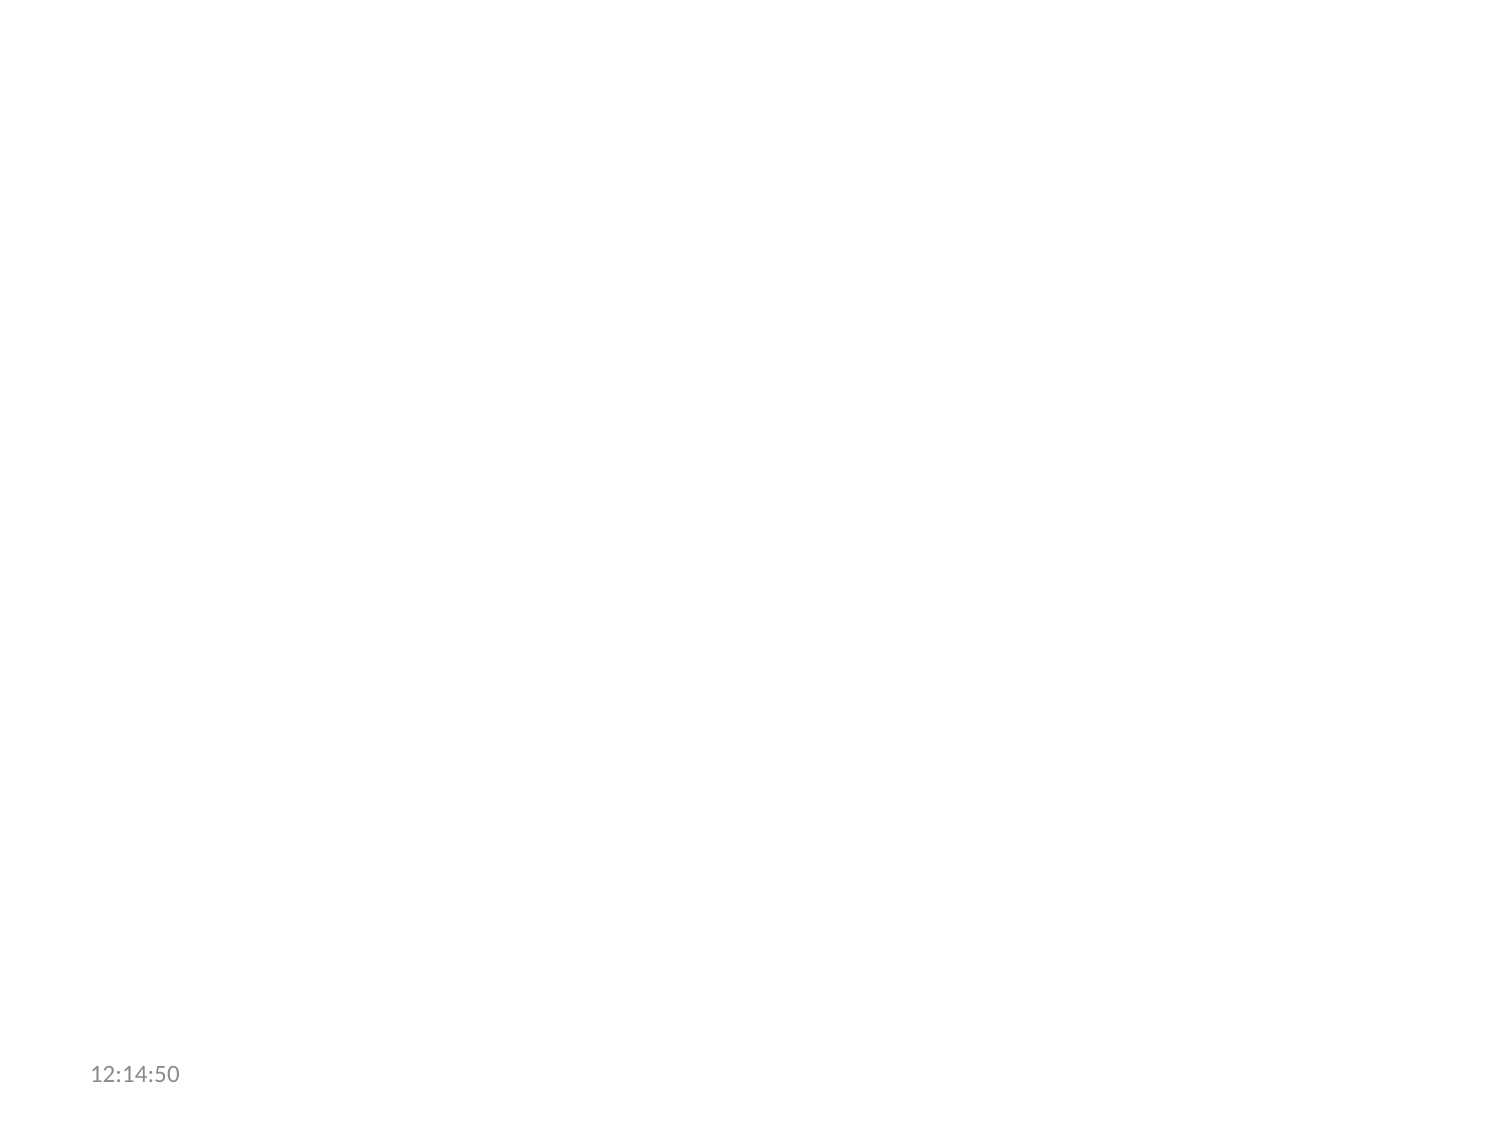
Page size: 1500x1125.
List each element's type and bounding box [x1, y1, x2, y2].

slide_number [75, 1042, 425, 1103]
